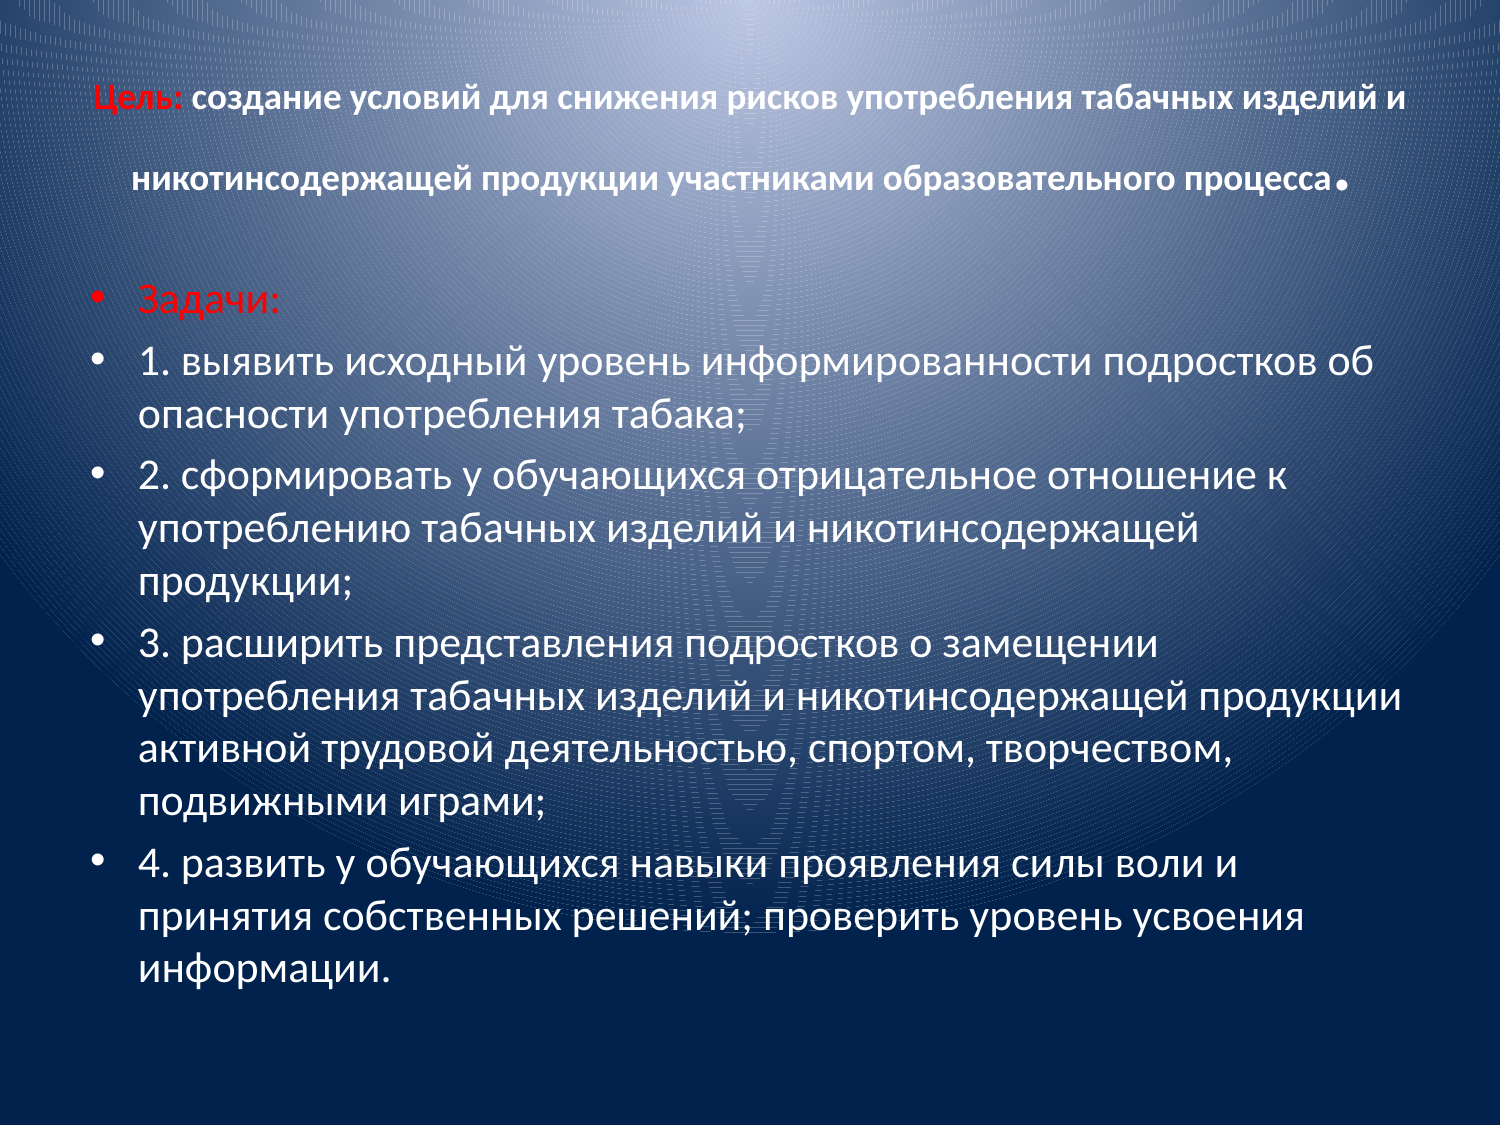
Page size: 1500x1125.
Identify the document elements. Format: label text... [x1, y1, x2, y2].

title Цель: создание условий для снижения рисков употребления табачных изделий и никотинсодержащей продукции участниками образовательного процесса. [75, 45, 1425, 233]
list Задачи: 1. выявить исходный уровень информированности подростков об опасности употребления табака; 2. сформировать у обучающихся отрицательное отношение к употреблению табачных изделий и никотинсодержащей продукции; 3. расширить представления подростков о замещении употребления табачных изделий и никотинсодержащей продукции активной трудовой деятельностью, спортом, творчеством, подвижными играми; 4. развить у обучающихся навыки проявления силы воли и принятия собственных решений; проверить уровень усвоения информации. [75, 262, 1425, 1005]
